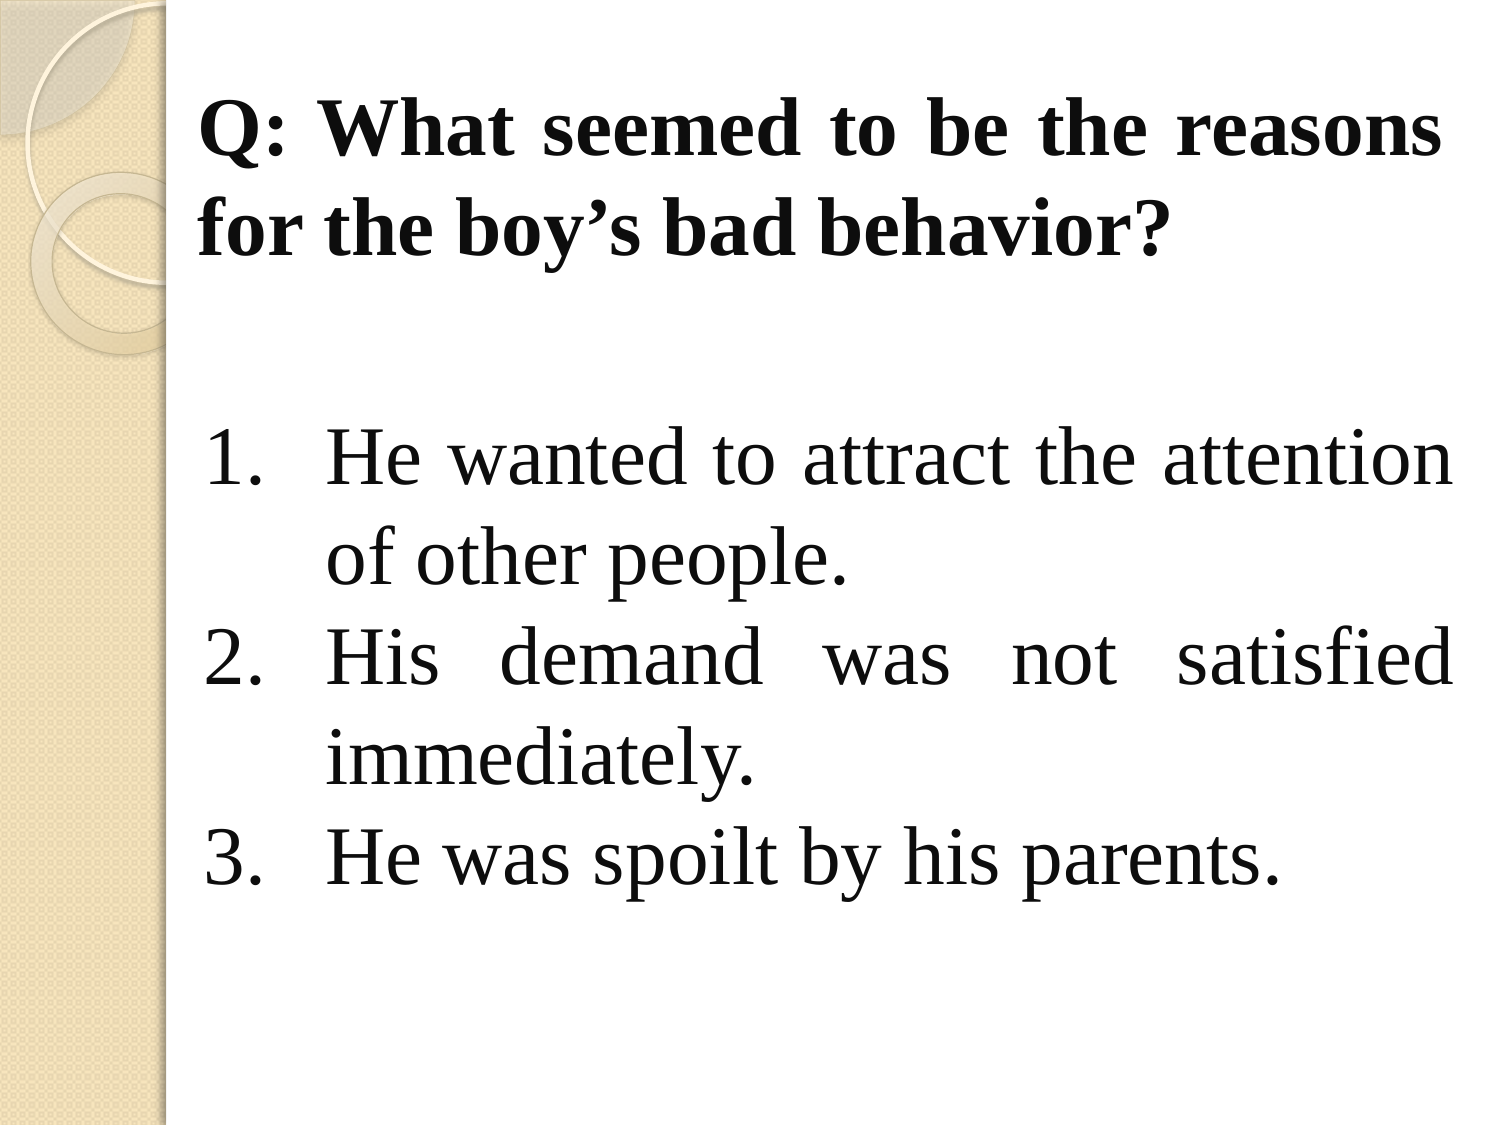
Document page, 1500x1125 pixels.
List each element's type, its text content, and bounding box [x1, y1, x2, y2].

text_box Q: What seemed to be the reasons for the boy’s bad behavior? [183, 66, 1459, 279]
text_box He wanted to attract the attention of other people. His demand was not satisfied immediately. He was spoilt by his parents. [188, 338, 1471, 965]
